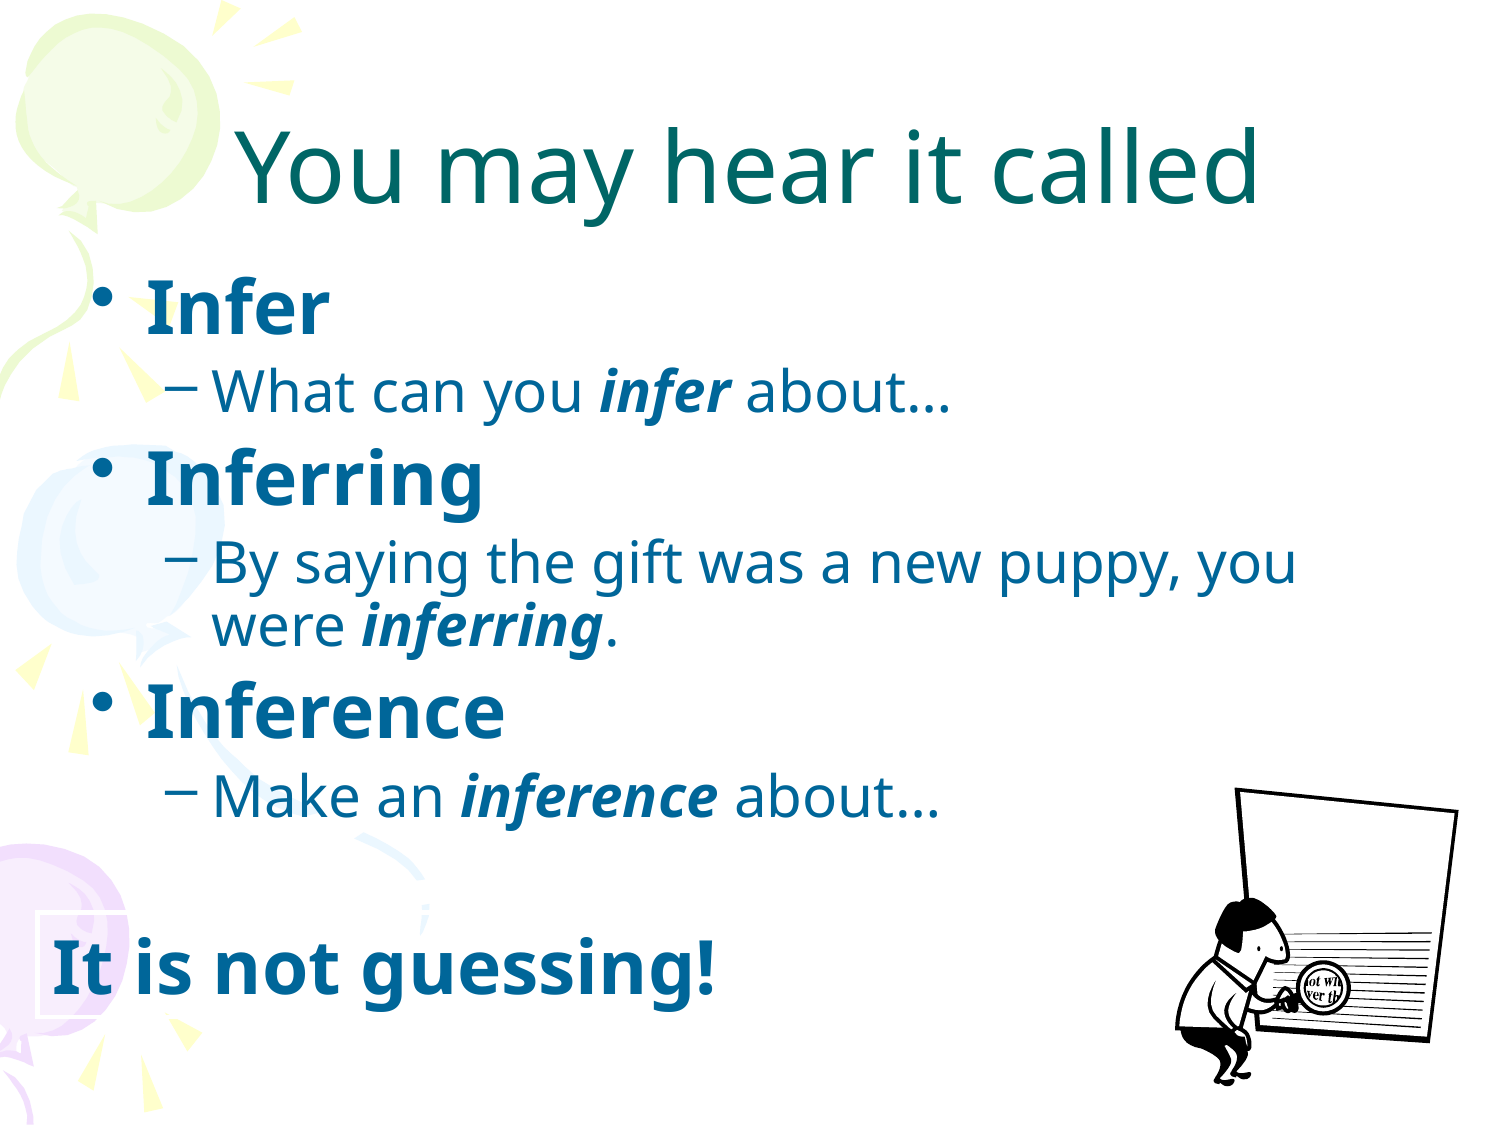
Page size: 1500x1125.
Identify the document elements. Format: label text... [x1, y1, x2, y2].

list Infer What can you infer about… Inferring By saying the gift was a new puppy, you were inferring. Inference Make an inference about… [74, 262, 1463, 901]
title You may hear it called [72, 16, 1426, 233]
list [1174, 787, 1459, 1088]
text_box It is not guessing! [37, 912, 988, 1018]
